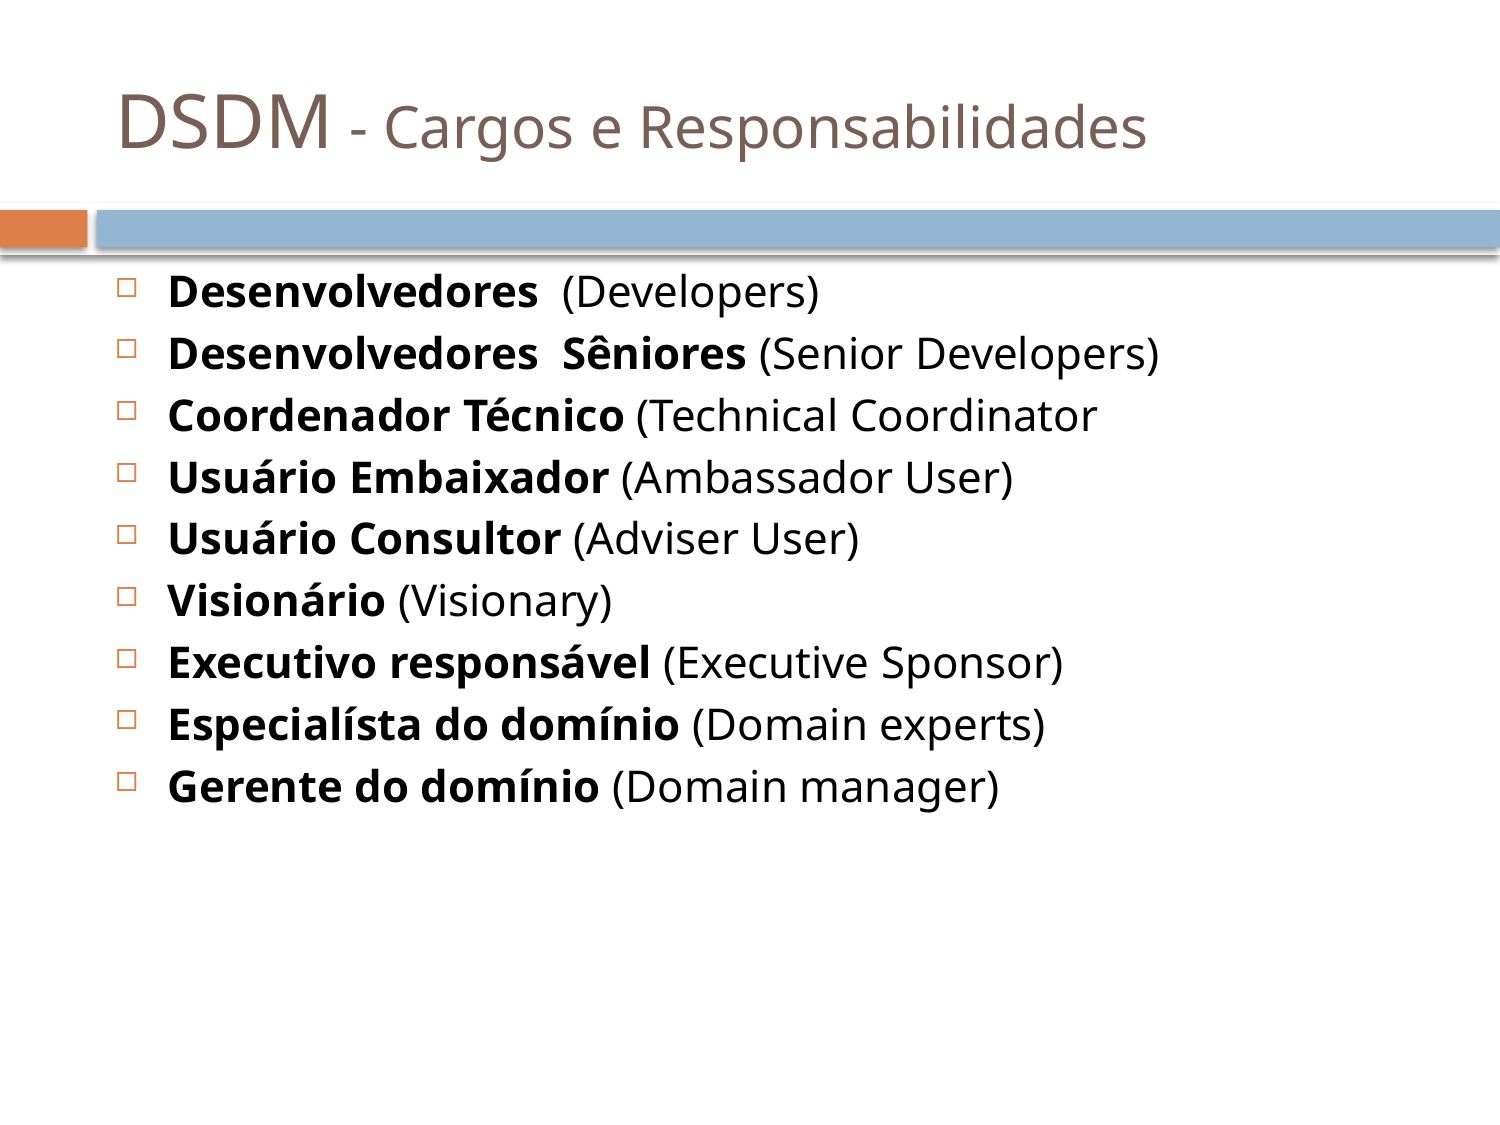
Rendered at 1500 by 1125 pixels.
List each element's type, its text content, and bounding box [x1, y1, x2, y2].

title DSDM - Cargos e Responsabilidades [100, 37, 1438, 200]
list Desenvolvedores (Developers) Desenvolvedores Sêniores (Senior Developers) Coordenador Técnico (Technical Coordinator Usuário Embaixador (Ambassador User) Usuário Consultor (Adviser User) Visionário (Visionary) Executivo responsável (Executive Sponsor) Especialísta do domínio (Domain experts) Gerente do domínio (Domain manager) [100, 262, 1438, 1005]
